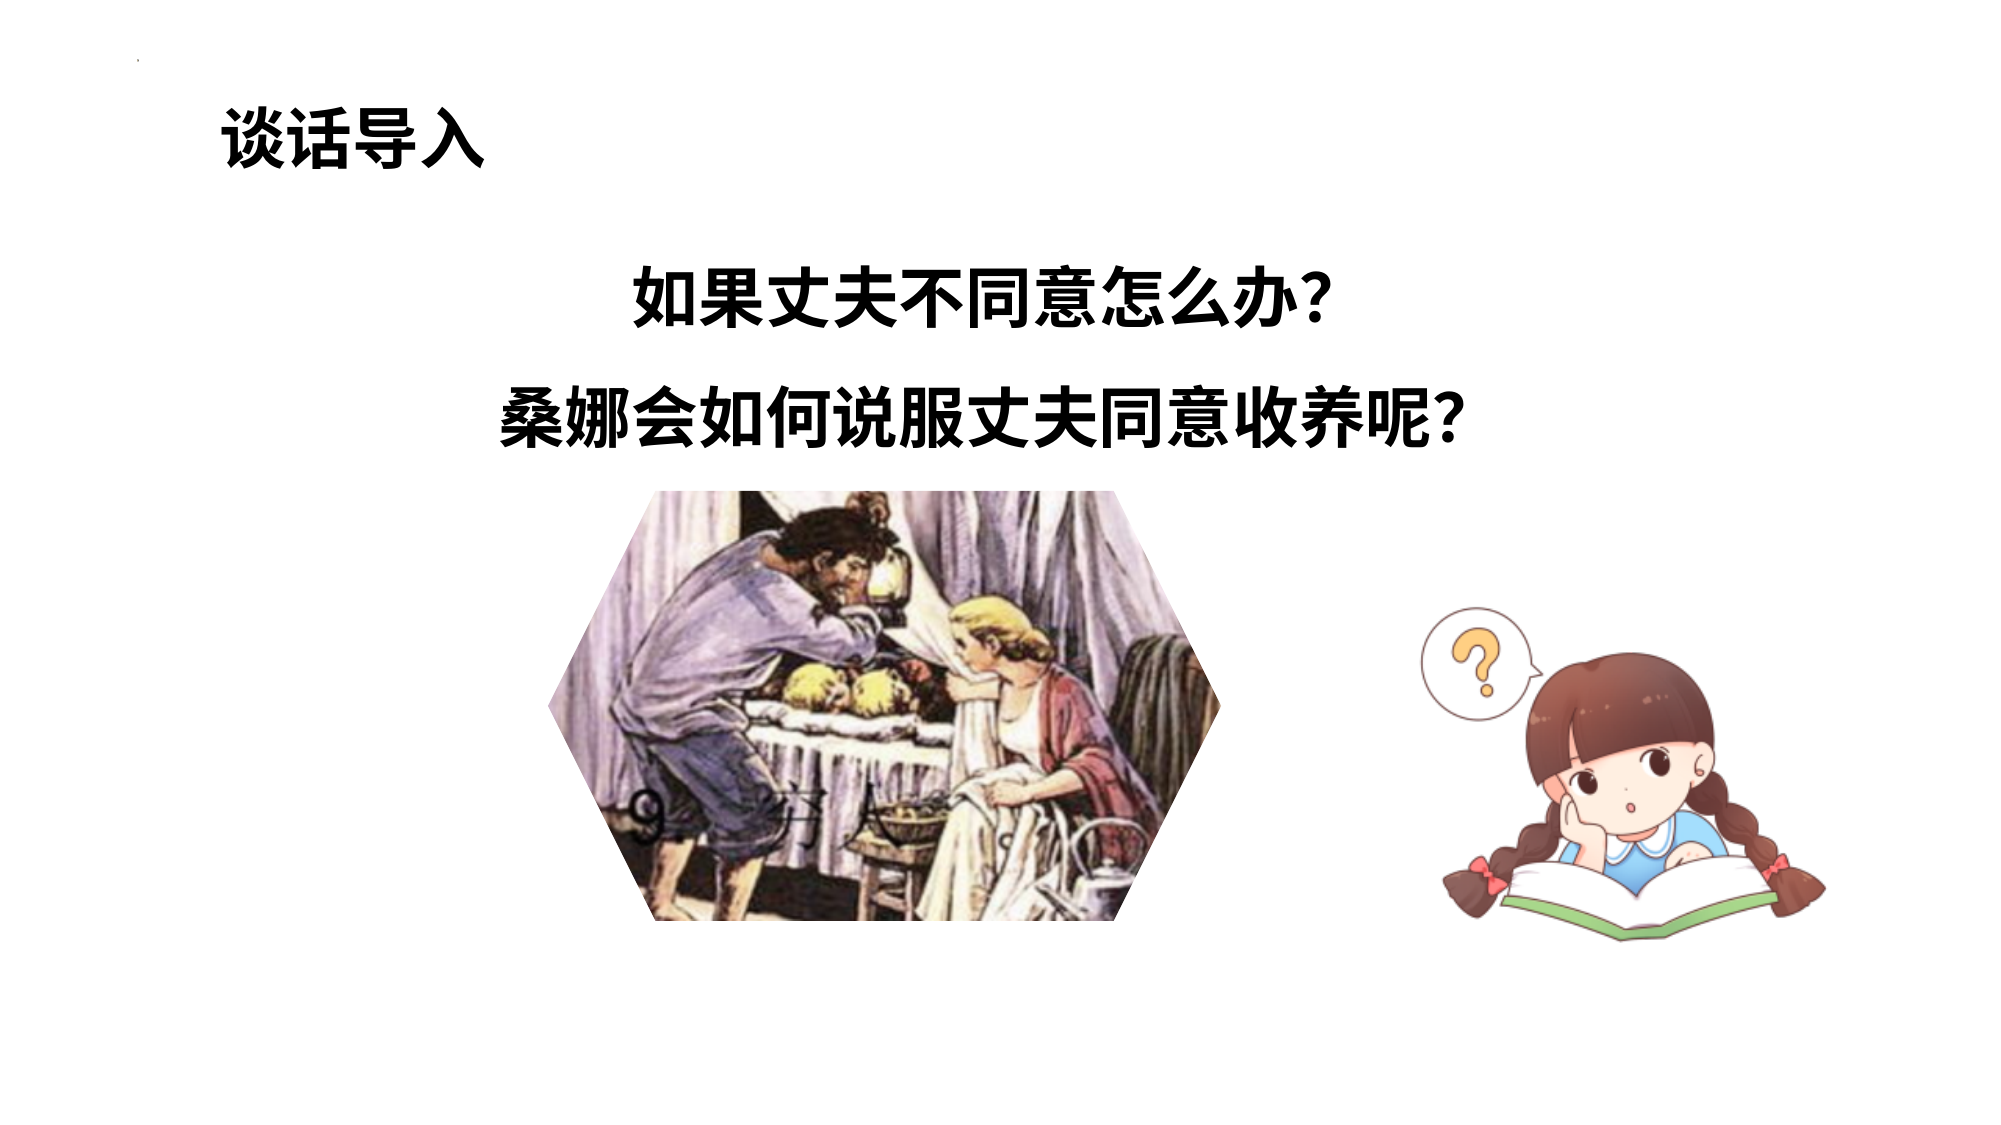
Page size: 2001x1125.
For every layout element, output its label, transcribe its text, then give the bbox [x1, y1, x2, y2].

picture [1409, 562, 1837, 993]
text_box 如果丈夫不同意怎么办？ 桑娜会如何说服丈夫同意收养呢？ [290, 208, 1708, 464]
text_box 谈话导入 [204, 89, 502, 185]
picture [547, 490, 1222, 921]
